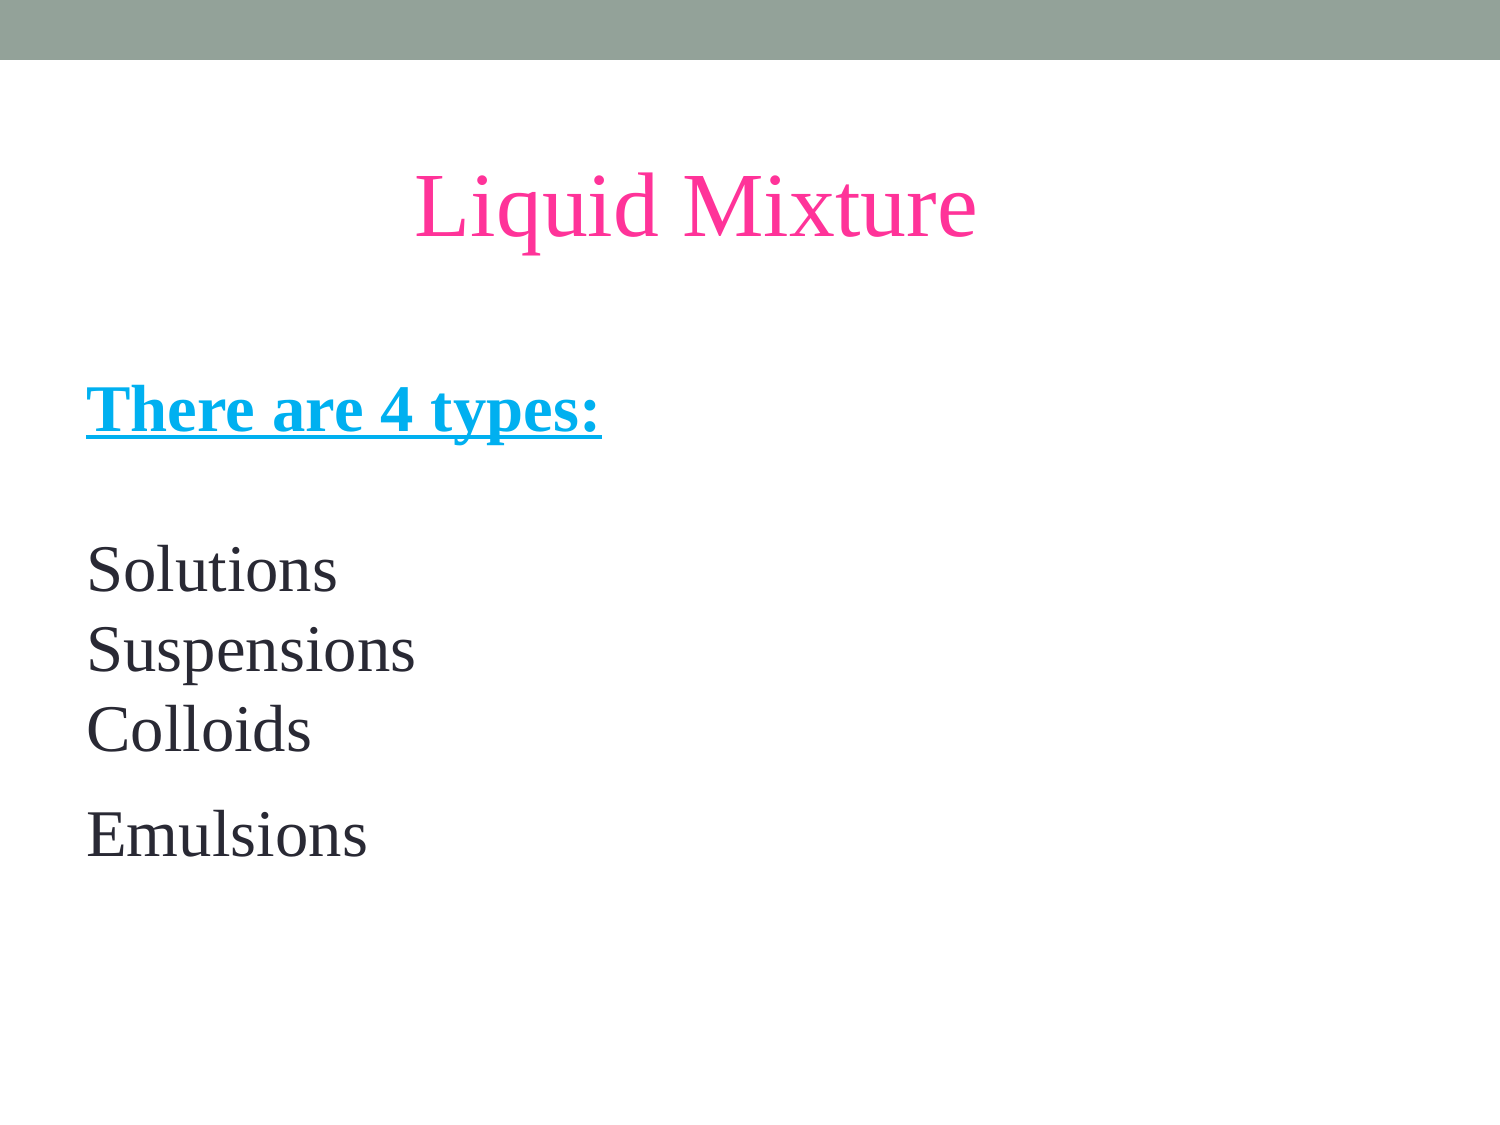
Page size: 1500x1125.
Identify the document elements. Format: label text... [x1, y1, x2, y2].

text_box Liquid Mixture There are 4 types: Solutions Suspensions Colloids Emulsions [71, 137, 1322, 882]
